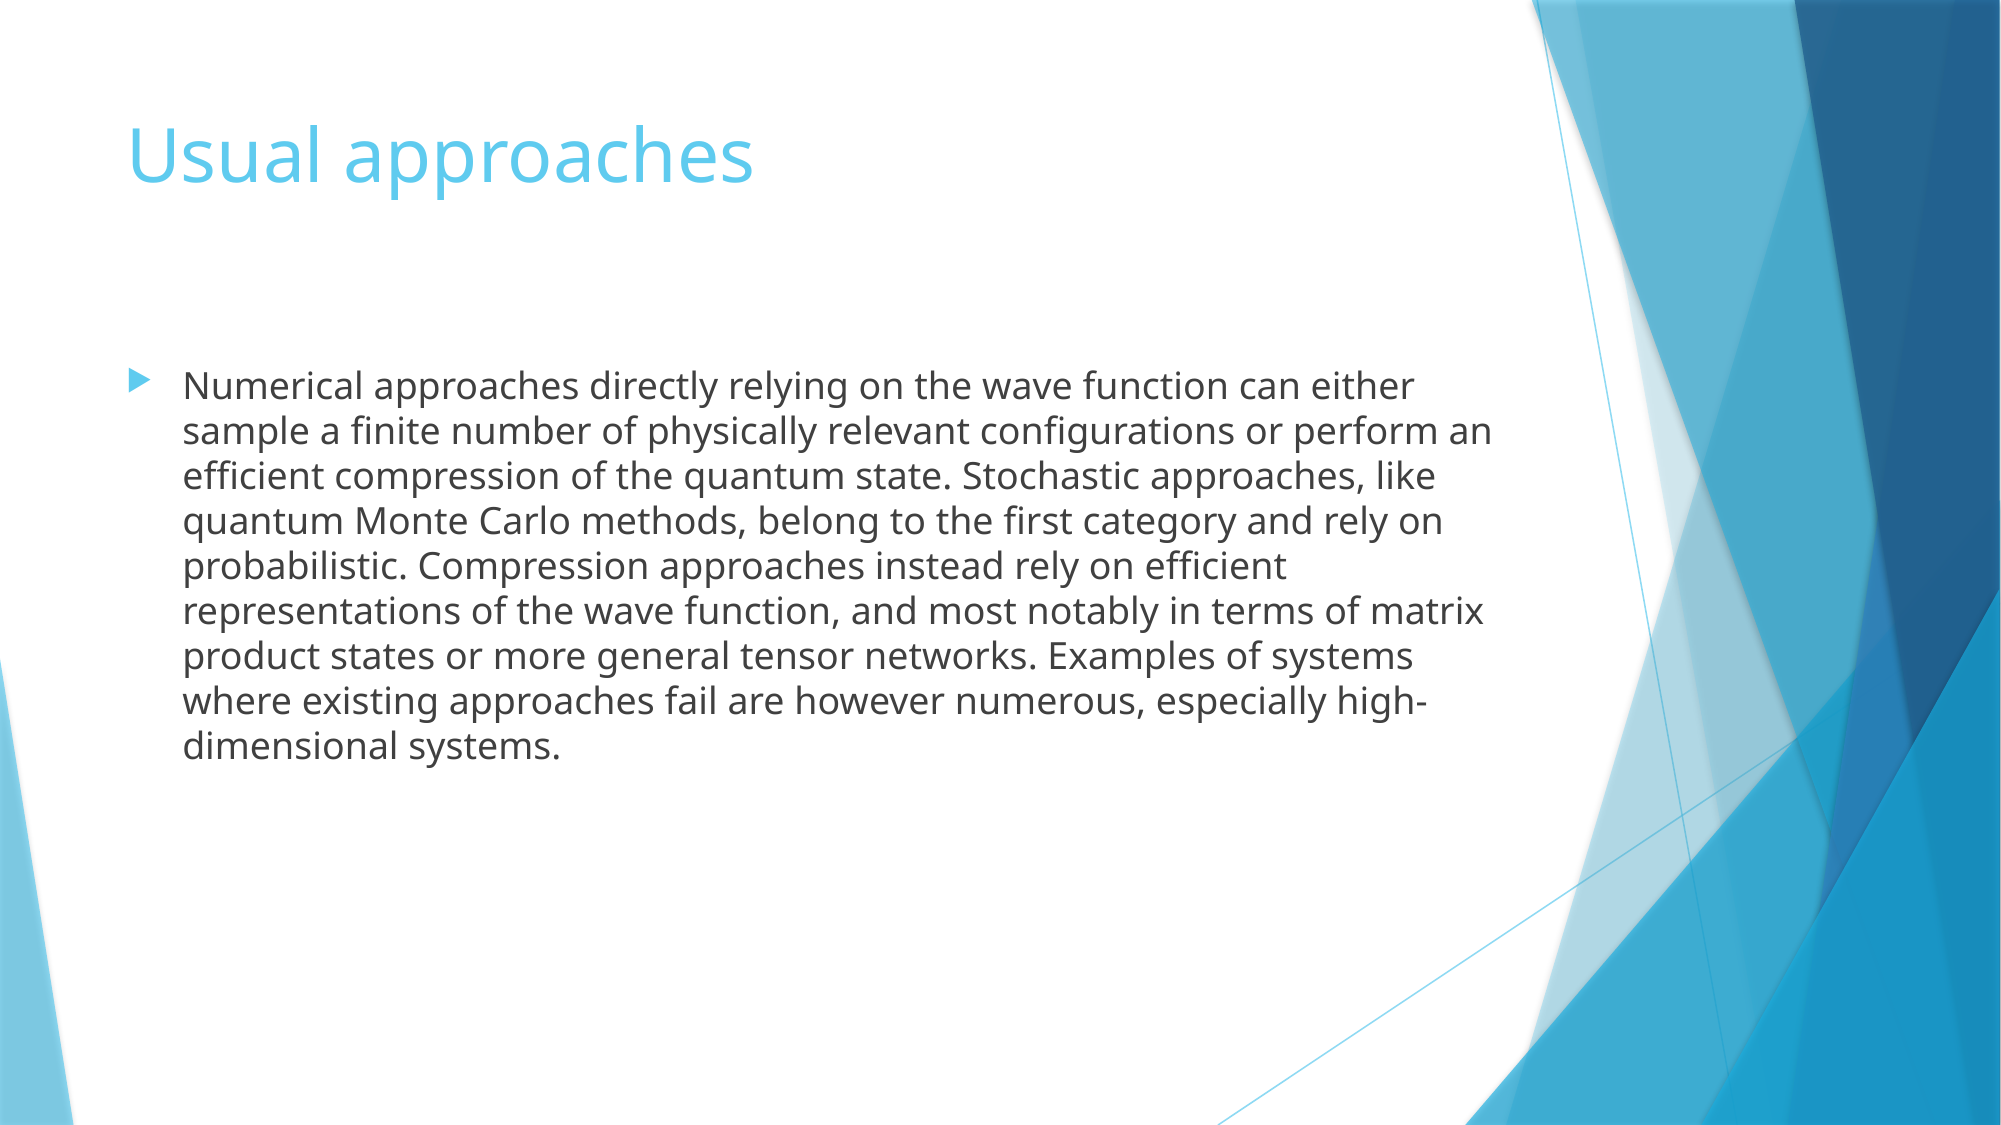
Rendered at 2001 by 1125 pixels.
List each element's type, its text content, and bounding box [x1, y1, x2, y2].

title Usual approaches [111, 99, 1522, 317]
list Numerical approaches directly relying on the wave function can either sample a finite number of physically relevant configurations or perform an efficient compression of the quantum state. Stochastic approaches, like quantum Monte Carlo methods, belong to the first category and rely on probabilistic. Compression approaches instead rely on efficient representations of the wave function, and most notably in terms of matrix product states or more general tensor networks. Examples of systems where existing approaches fail are however numerous, especially high-dimensional systems. [111, 354, 1522, 992]
